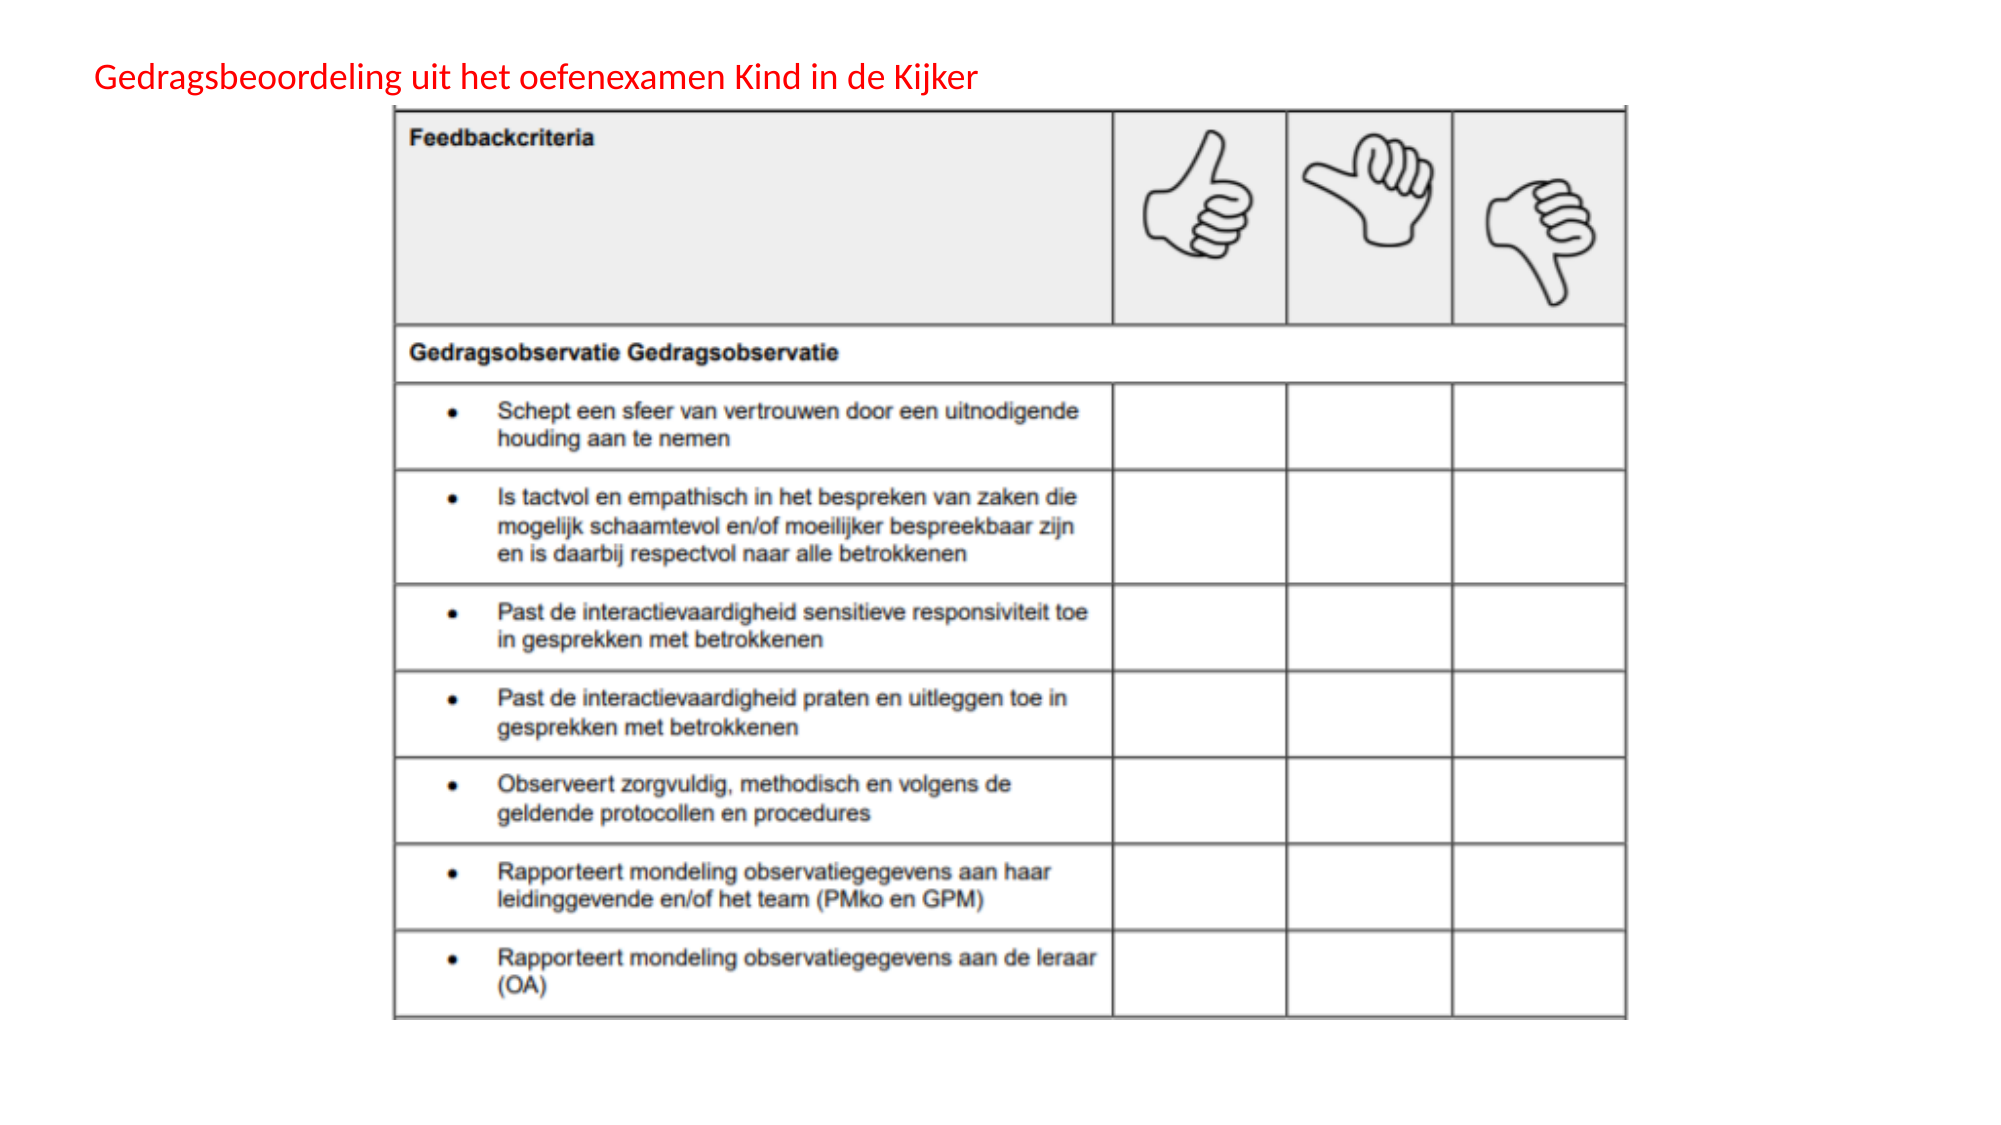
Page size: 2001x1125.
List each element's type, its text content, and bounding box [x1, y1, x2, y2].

text_box Gedragsbeoordeling uit het oefenexamen Kind in de Kijker [79, 44, 995, 105]
picture [330, 105, 1670, 1020]
